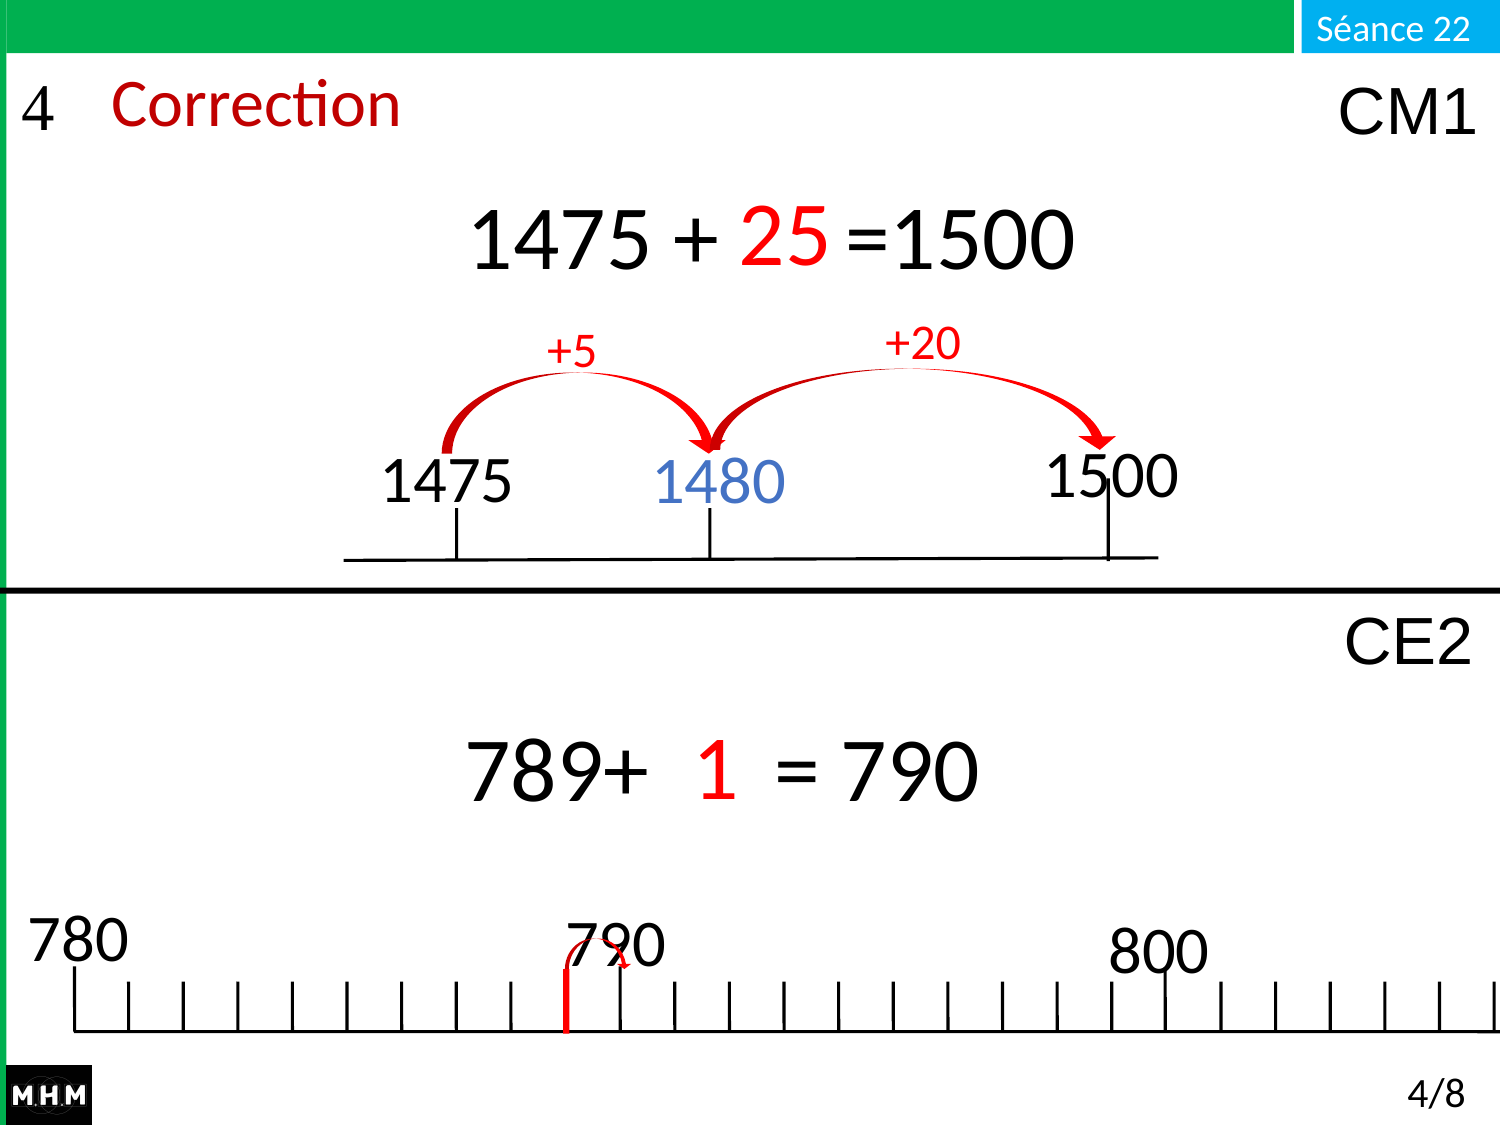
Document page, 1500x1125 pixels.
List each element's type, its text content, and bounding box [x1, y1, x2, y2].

text_box +20 [857, 302, 989, 378]
title Correction [96, 60, 1322, 150]
picture [6, 1065, 92, 1125]
text_box [449, 375, 526, 422]
text_box 1475 + … =1500 [413, 170, 1110, 296]
text_box +5 [526, 310, 618, 385]
text_box 789+ … = 790 [413, 702, 1033, 827]
text_box 25 [721, 166, 850, 292]
text_box CE2 [1328, 591, 1500, 680]
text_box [343, 423, 1211, 562]
text_box 1 [670, 700, 762, 825]
text_box [618, 373, 707, 422]
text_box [12, 887, 1500, 1033]
text_box [718, 368, 857, 422]
text_box [981, 373, 1096, 422]
text_box CM1 [1322, 60, 1500, 150]
list 4/8 [1373, 1064, 1500, 1125]
